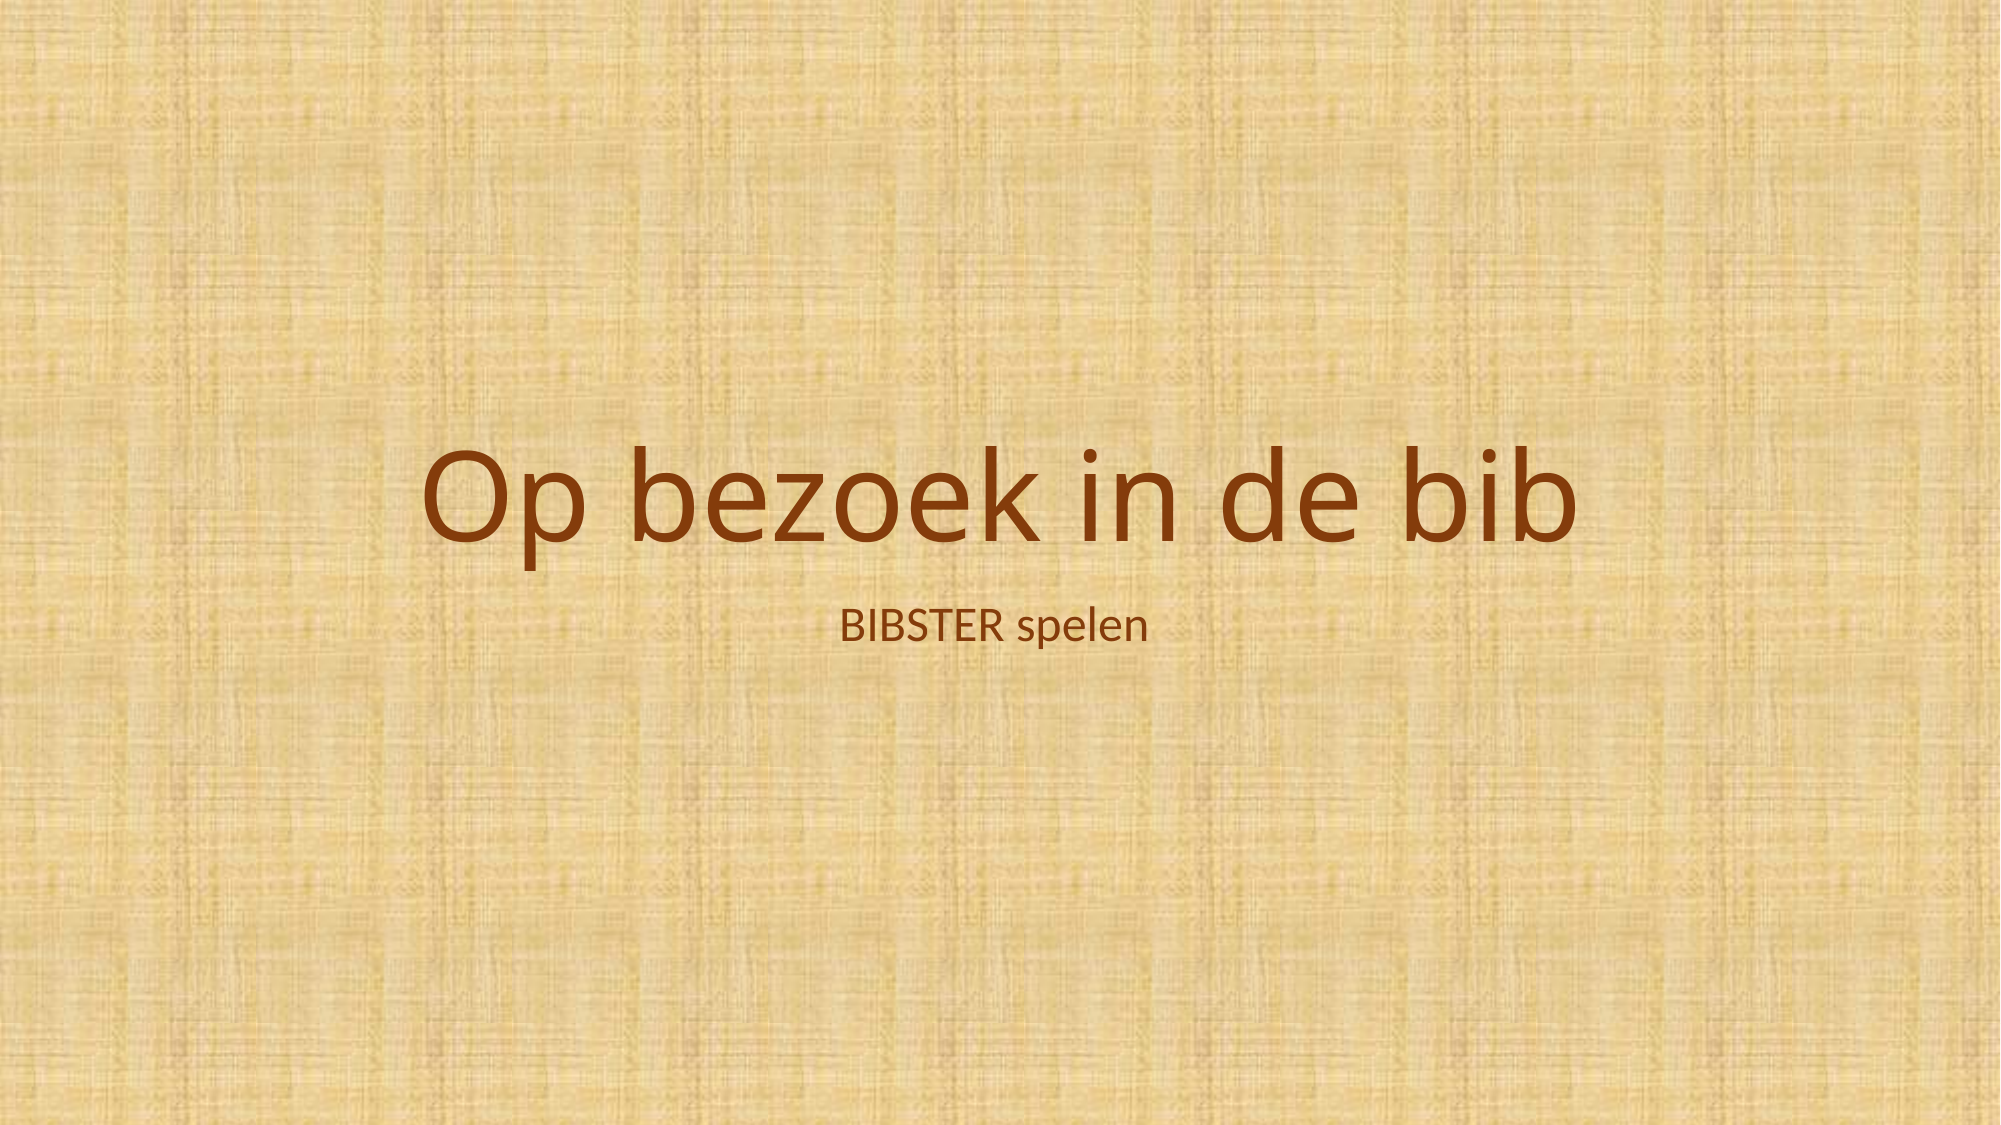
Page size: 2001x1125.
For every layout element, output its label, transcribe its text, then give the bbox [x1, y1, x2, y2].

subtitle BIBSTER spelen [249, 590, 1750, 863]
title Op bezoek in de bib [249, 184, 1750, 576]
picture [0, 0, 2001, 1125]
